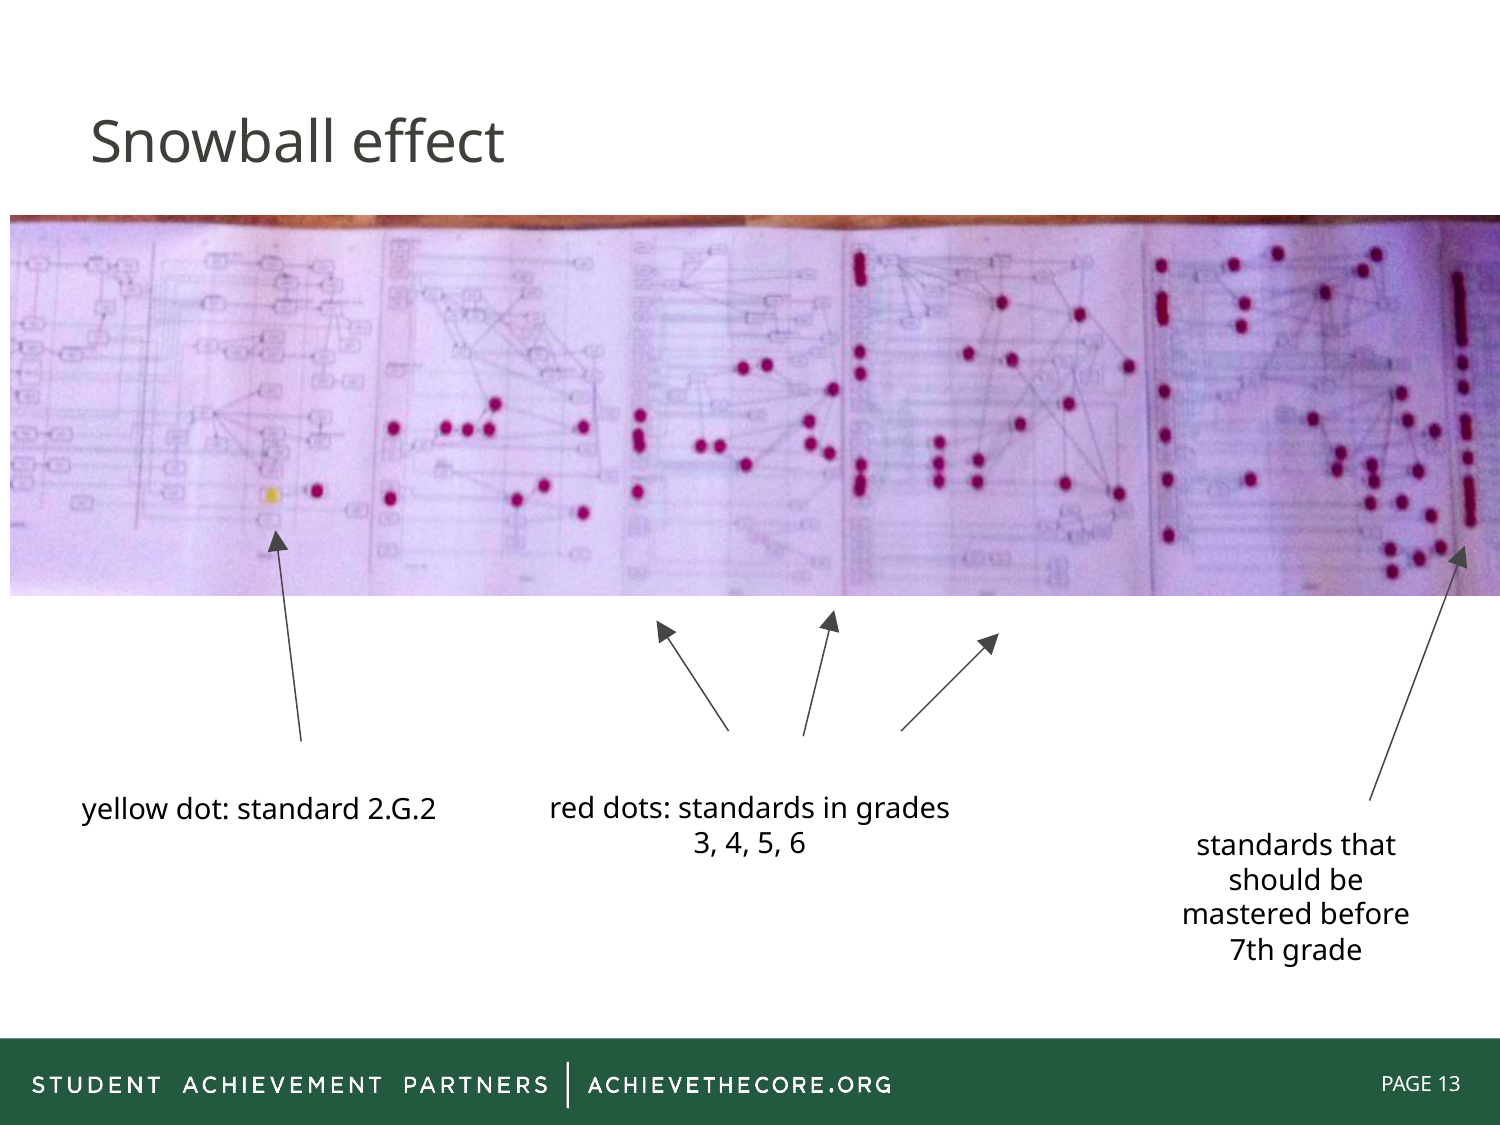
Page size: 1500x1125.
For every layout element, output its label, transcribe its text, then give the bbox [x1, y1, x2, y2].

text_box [275, 530, 302, 742]
text_box red dots: standards in grades 3, 4, 5, 6 [529, 774, 970, 886]
picture [9, 215, 1500, 596]
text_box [802, 609, 835, 737]
title Snowball effect [75, 45, 1425, 214]
text_box yellow dot: standard 2.G.2 [66, 774, 484, 943]
picture [12, 1055, 911, 1112]
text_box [656, 620, 729, 732]
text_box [900, 633, 1000, 732]
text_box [1369, 545, 1465, 801]
text_box standards that should be mastered before 7th grade [1145, 810, 1447, 1012]
